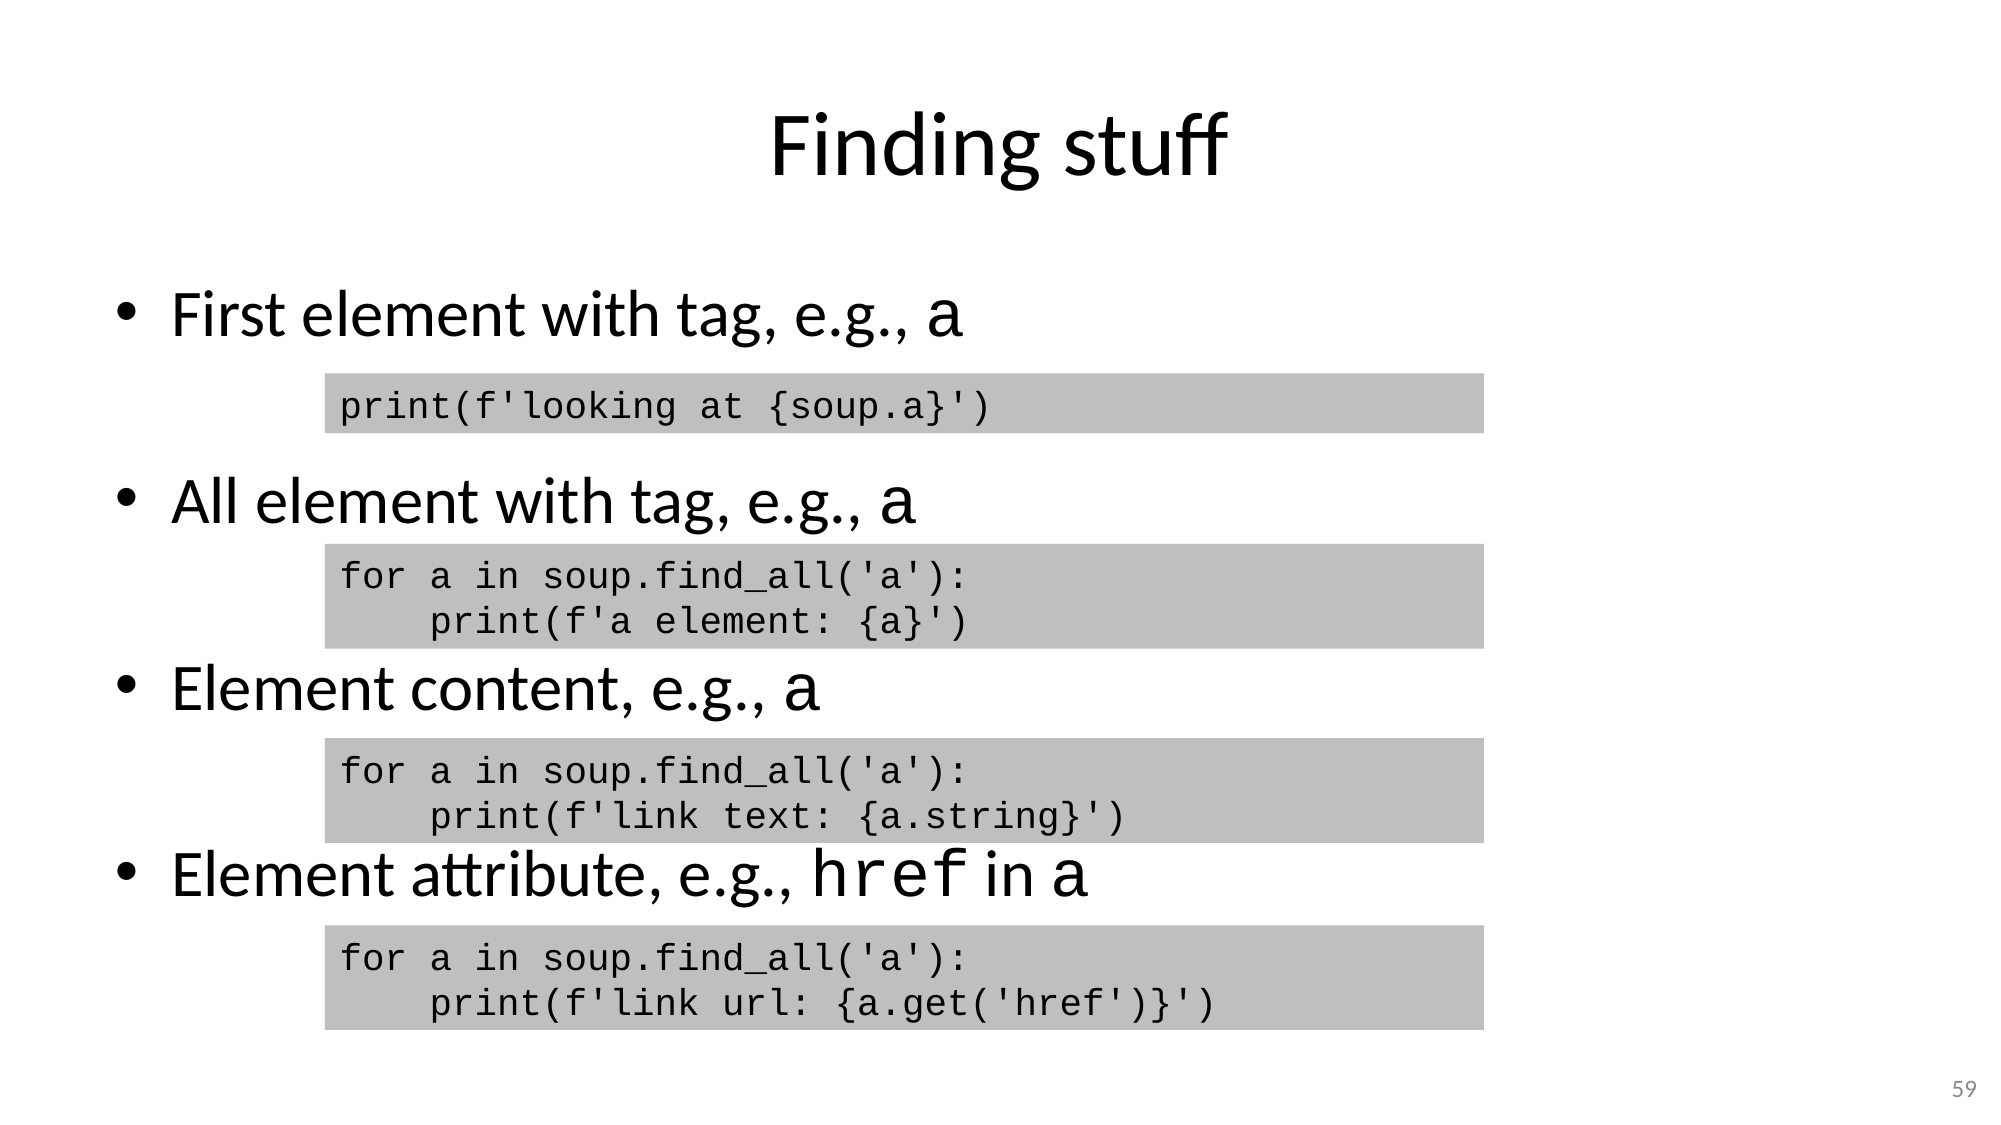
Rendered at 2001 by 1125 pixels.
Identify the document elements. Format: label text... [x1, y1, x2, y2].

text_box for a in soup.find_all('a'): print(f'link url: {a.get('href')}') [324, 925, 1484, 1030]
slide_number 59 [1525, 1057, 1993, 1118]
text_box for a in soup.find_all('a'): print(f'a element: {a}') [324, 543, 1484, 649]
title Finding stuff [99, 45, 1900, 233]
list First element with tag, e.g., a All element with tag, e.g., a Element content, e.g., a Element attribute, e.g., href in a [99, 262, 1900, 1005]
text_box print(f'looking at {soup.a}') [324, 373, 1484, 434]
text_box for a in soup.find_all('a'): print(f'link text: {a.string}') [324, 738, 1484, 843]
